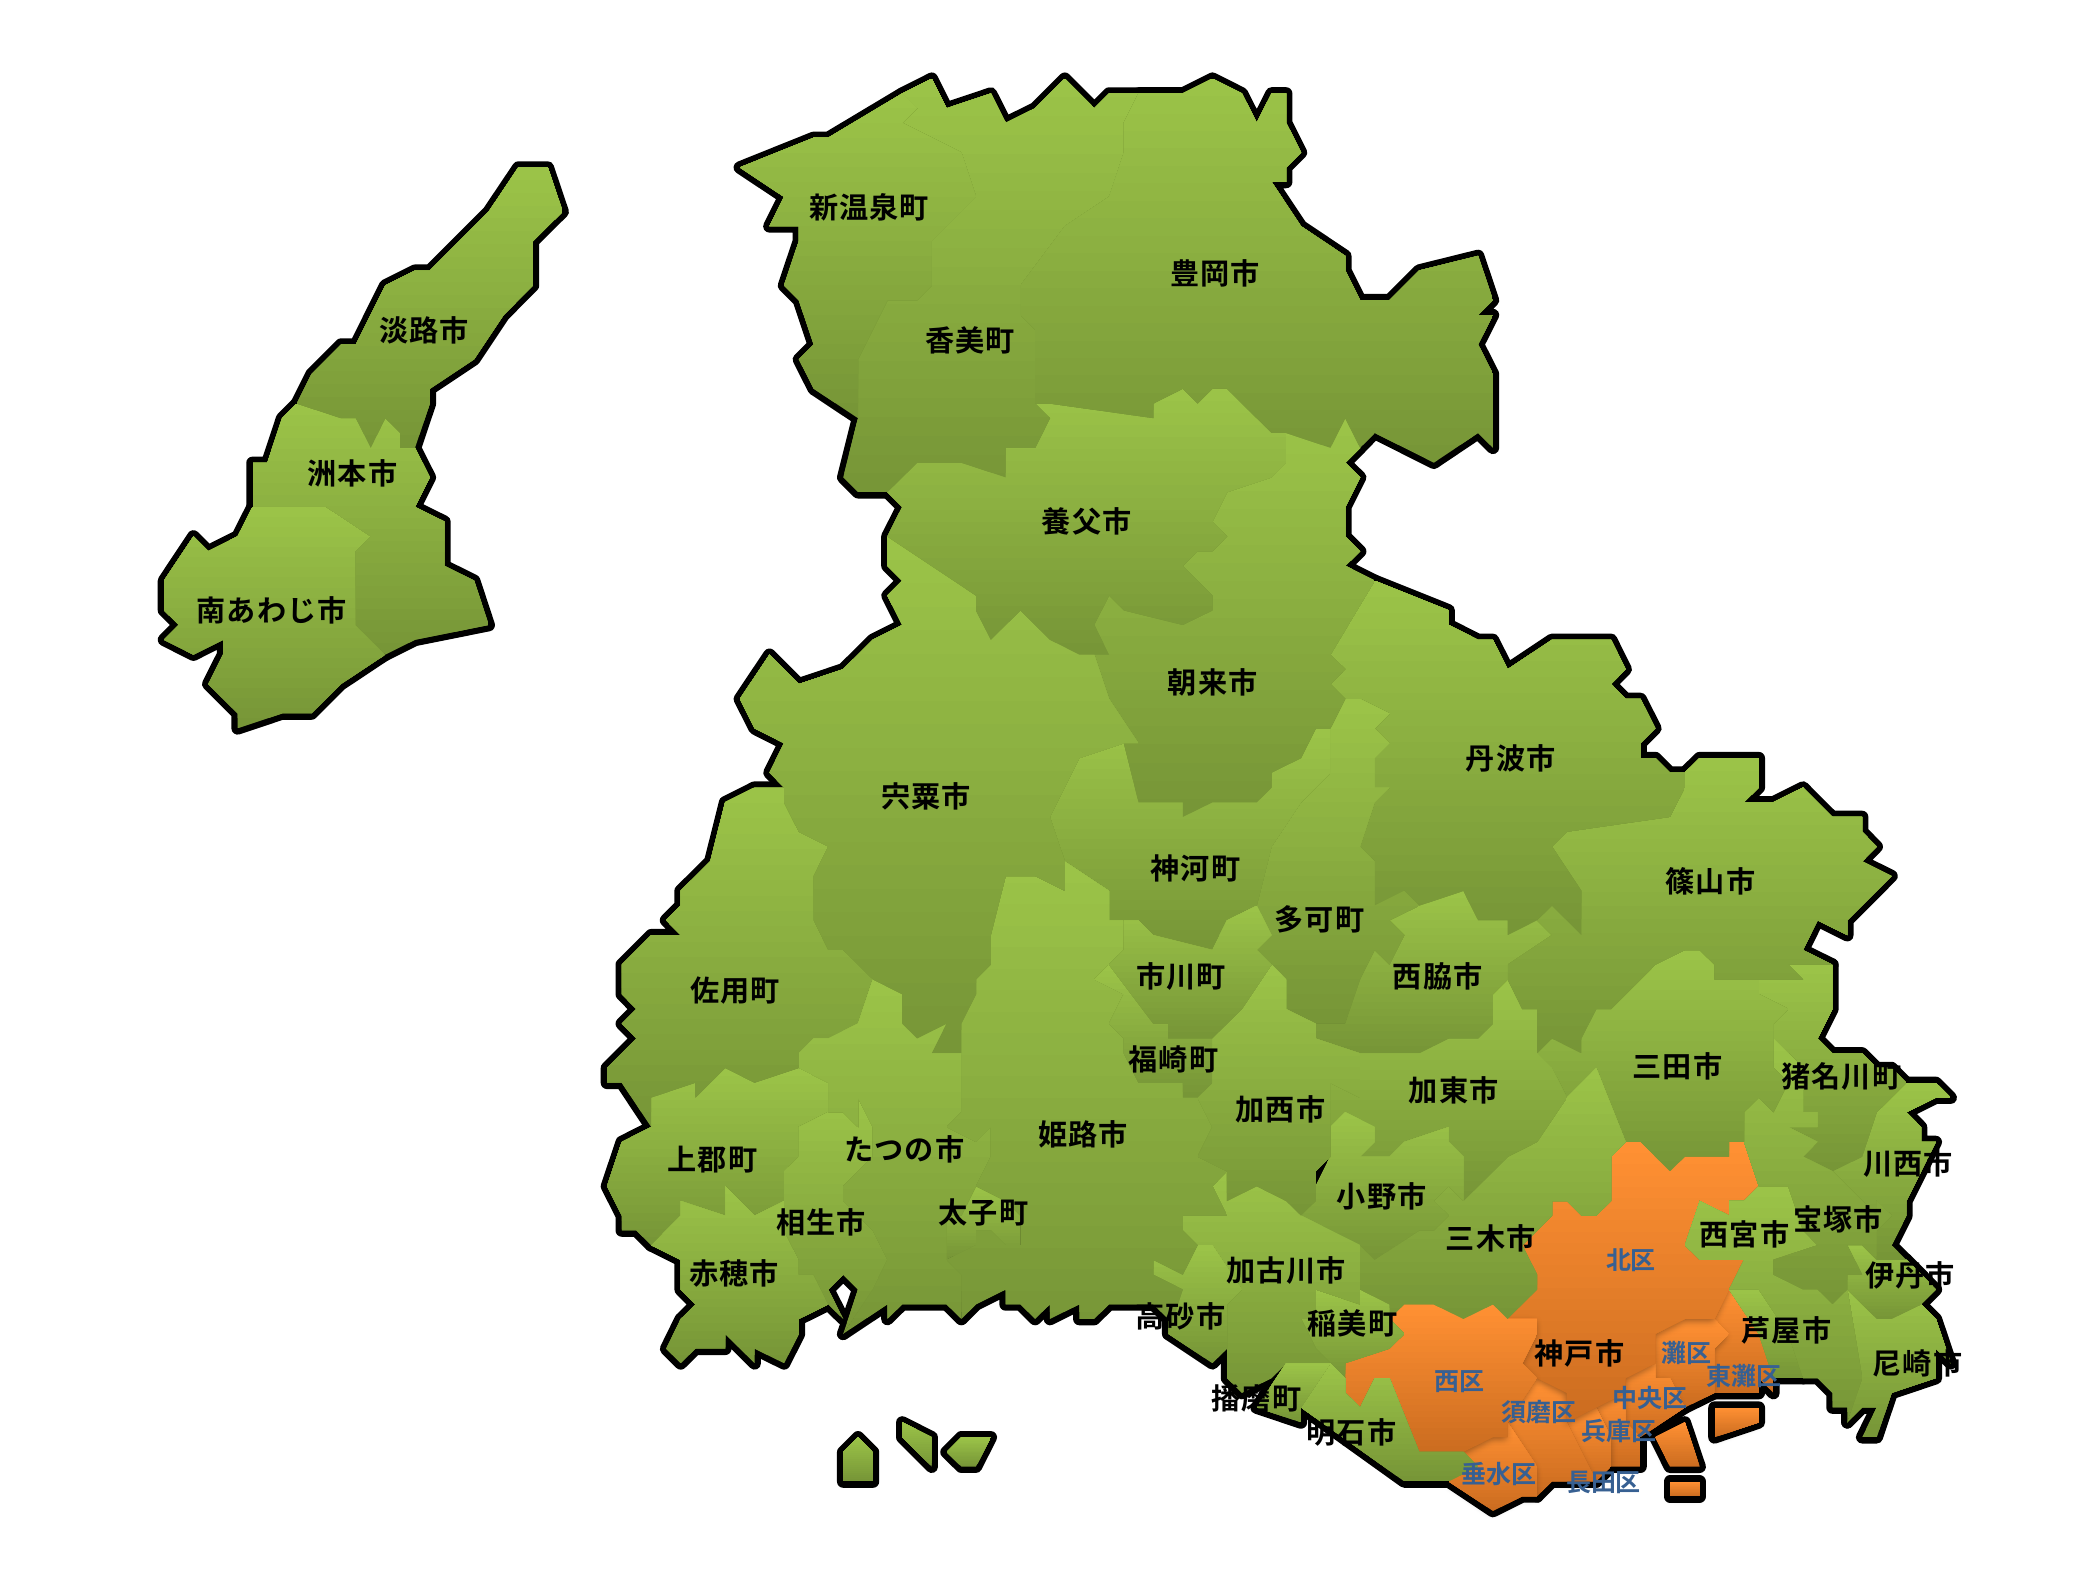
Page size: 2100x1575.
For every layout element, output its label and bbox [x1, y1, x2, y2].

text_box [1418, 1236, 1798, 1505]
text_box [163, 78, 1951, 1512]
text_box [180, 181, 1979, 1458]
